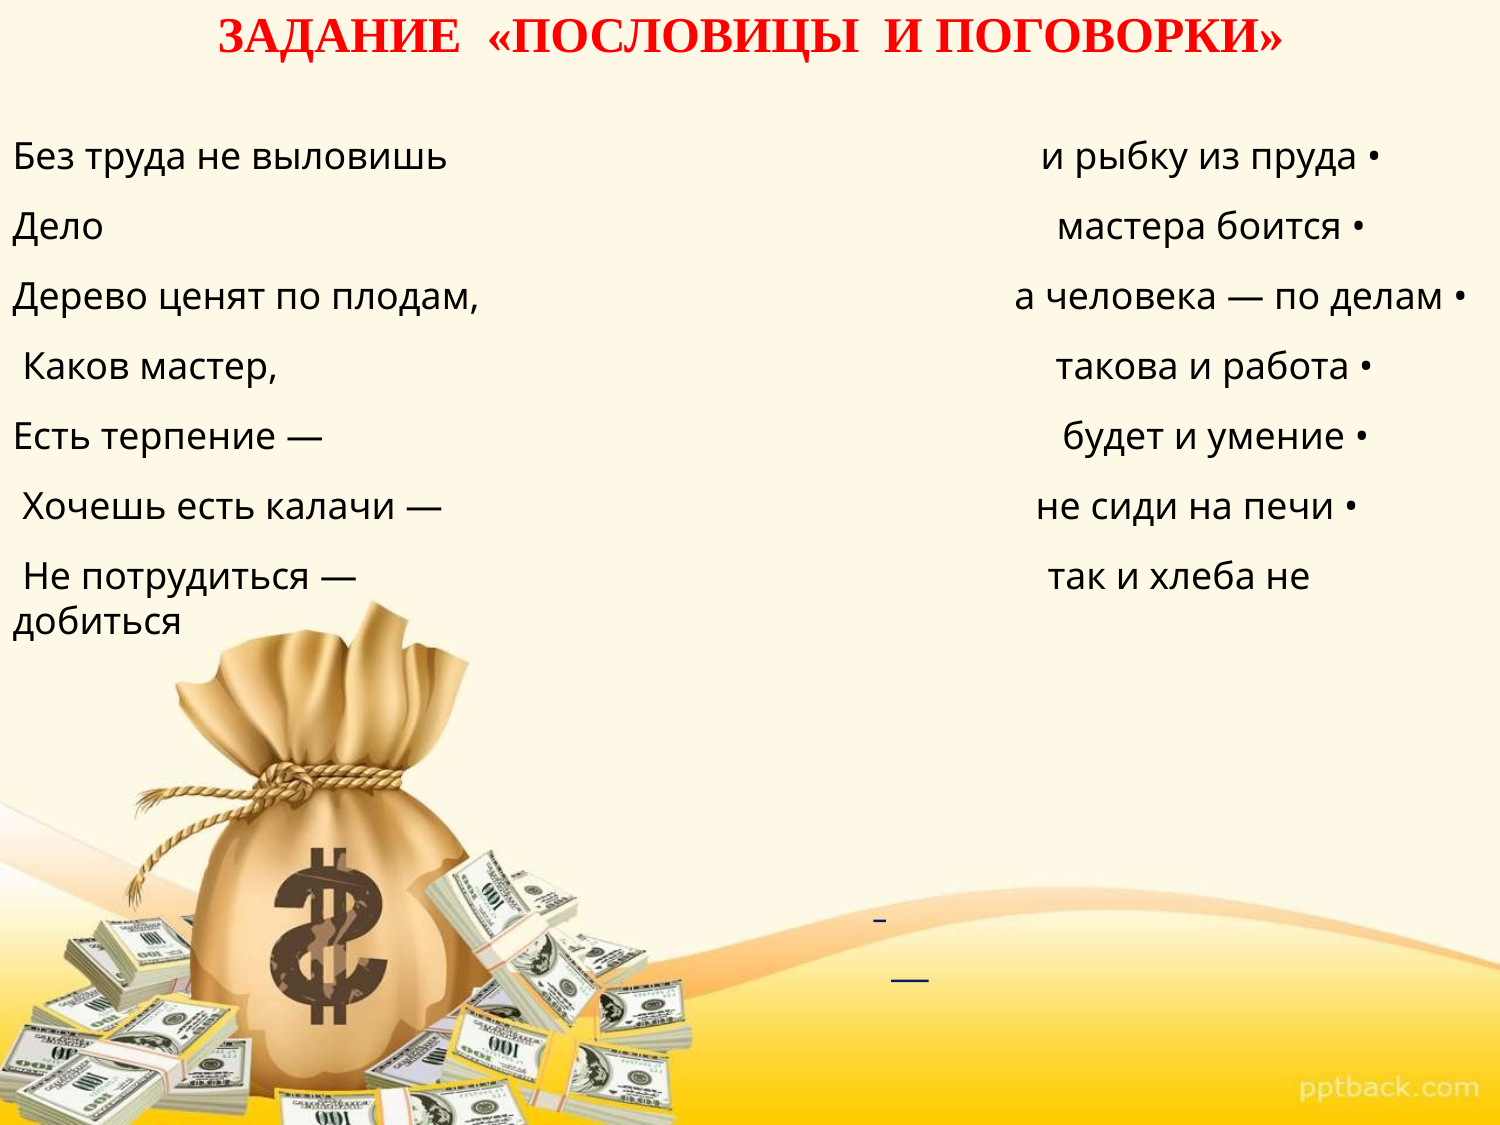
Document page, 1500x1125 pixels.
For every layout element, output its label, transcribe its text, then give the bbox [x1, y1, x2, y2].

text_box [891, 979, 929, 983]
text_box [873, 919, 886, 923]
text_box ЗАДАНИЕ «ПОСЛОВИЦЫ И ПОГОВОРКИ» Без труда не выловишь и рыбку из пруда • Дело мастера боится • Дерево ценят по плодам, а человека — по делам • Каков мастер, такова и работа • Есть терпение — будет и умение • Хочешь есть калачи — не сиди на печи • Не потрудиться — так и хлеба не добиться [12, 0, 1488, 642]
picture [0, 0, 1500, 1125]
